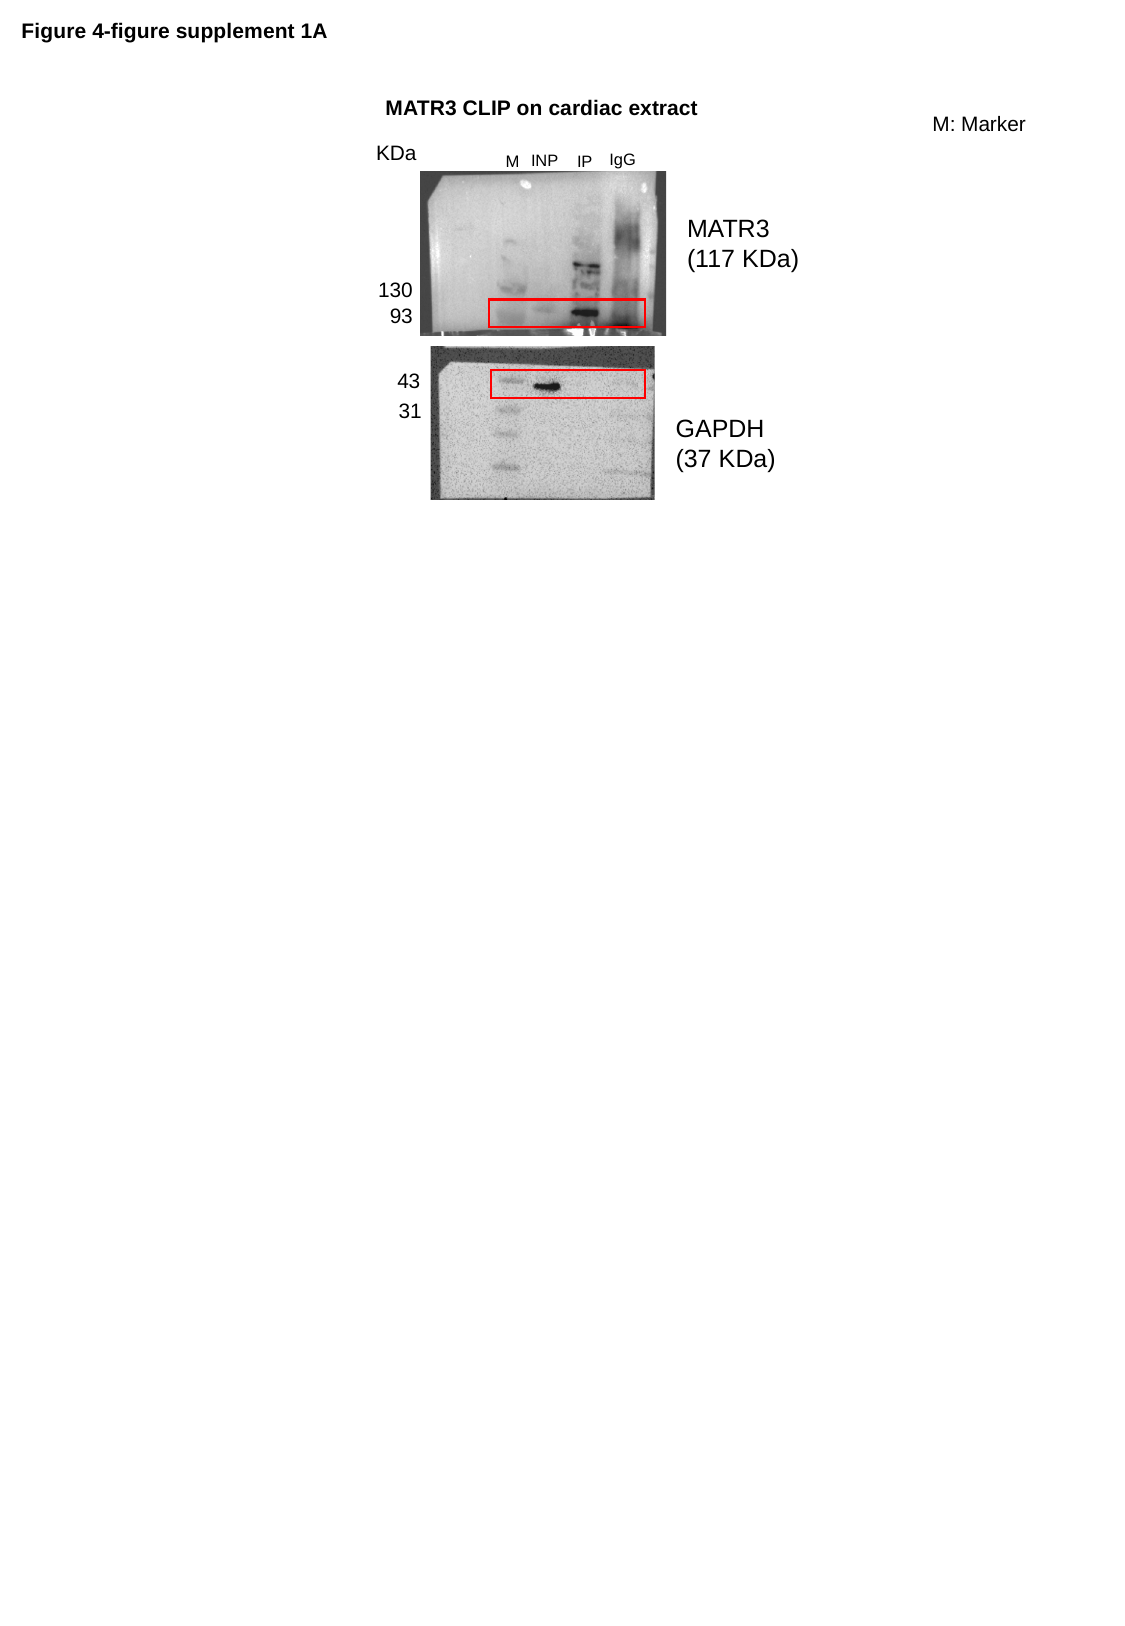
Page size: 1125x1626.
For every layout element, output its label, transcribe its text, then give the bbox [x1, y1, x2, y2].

text_box M [490, 143, 535, 171]
text_box 43 [382, 359, 430, 400]
picture [420, 171, 667, 336]
text_box IP [550, 143, 588, 171]
text_box MATR3 CLIP on cardiac extract [299, 87, 791, 128]
text_box KDa [361, 132, 455, 172]
text_box MATR3 (117 KDa) [672, 204, 828, 280]
text_box GAPDH (37 KDa) [660, 405, 817, 480]
text_box 130 [363, 268, 420, 309]
picture [430, 346, 655, 500]
text_box 31 [383, 390, 430, 430]
text_box IgG [588, 141, 657, 171]
text_box 93 [375, 294, 420, 335]
text_box Figure 4-figure supplement 1A [0, 9, 375, 50]
text_box INP [535, 143, 550, 171]
text_box M: Marker [917, 102, 1041, 143]
